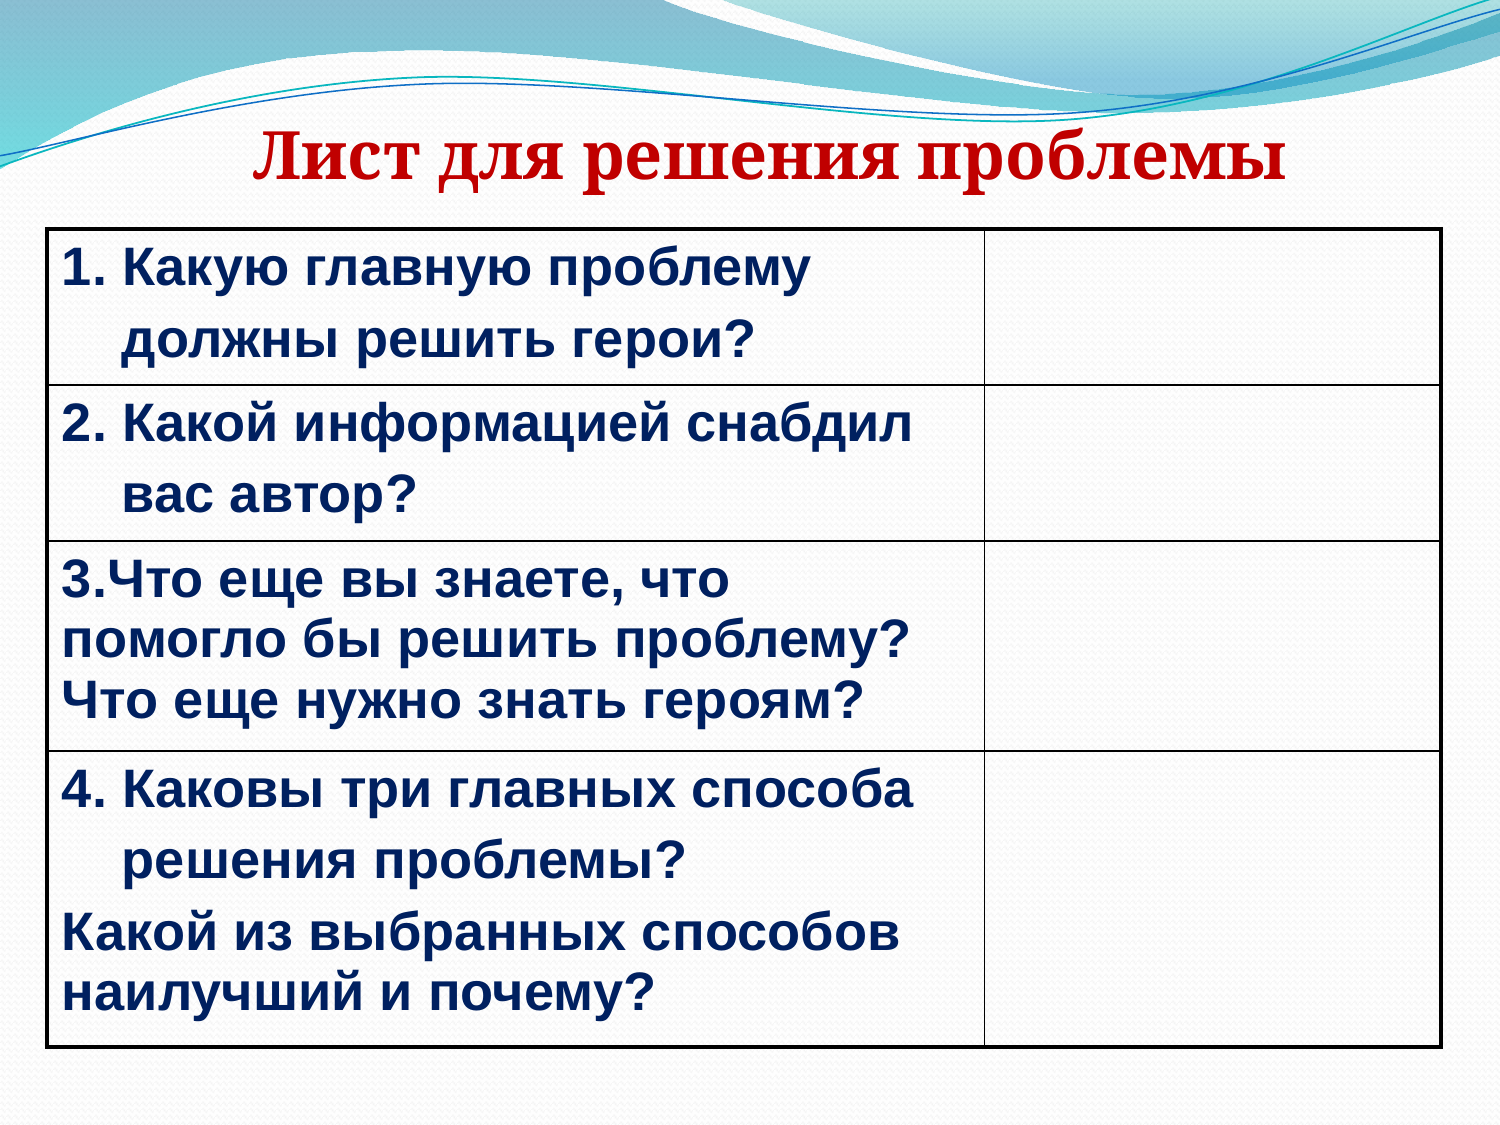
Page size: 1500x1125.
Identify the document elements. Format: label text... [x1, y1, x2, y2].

table_cell [985, 542, 1439, 750]
table_cell [985, 386, 1439, 540]
table_cell 3.Что еще вы знаете, что помогло бы решить проблему? Что еще нужно знать героям? [49, 542, 984, 750]
table_cell 2. Какой информацией снабдил вас автор? [49, 386, 984, 540]
table_cell [985, 752, 1439, 1045]
table_header 1. Какую главную проблему должны решить герои? [49, 231, 984, 384]
table_header [985, 231, 1439, 384]
table_cell 4. Каковы три главных способа решения проблемы? Какой из выбранных способов наилучший и почему? [49, 752, 984, 1045]
text_box Лист для решения проблемы [238, 105, 1303, 201]
